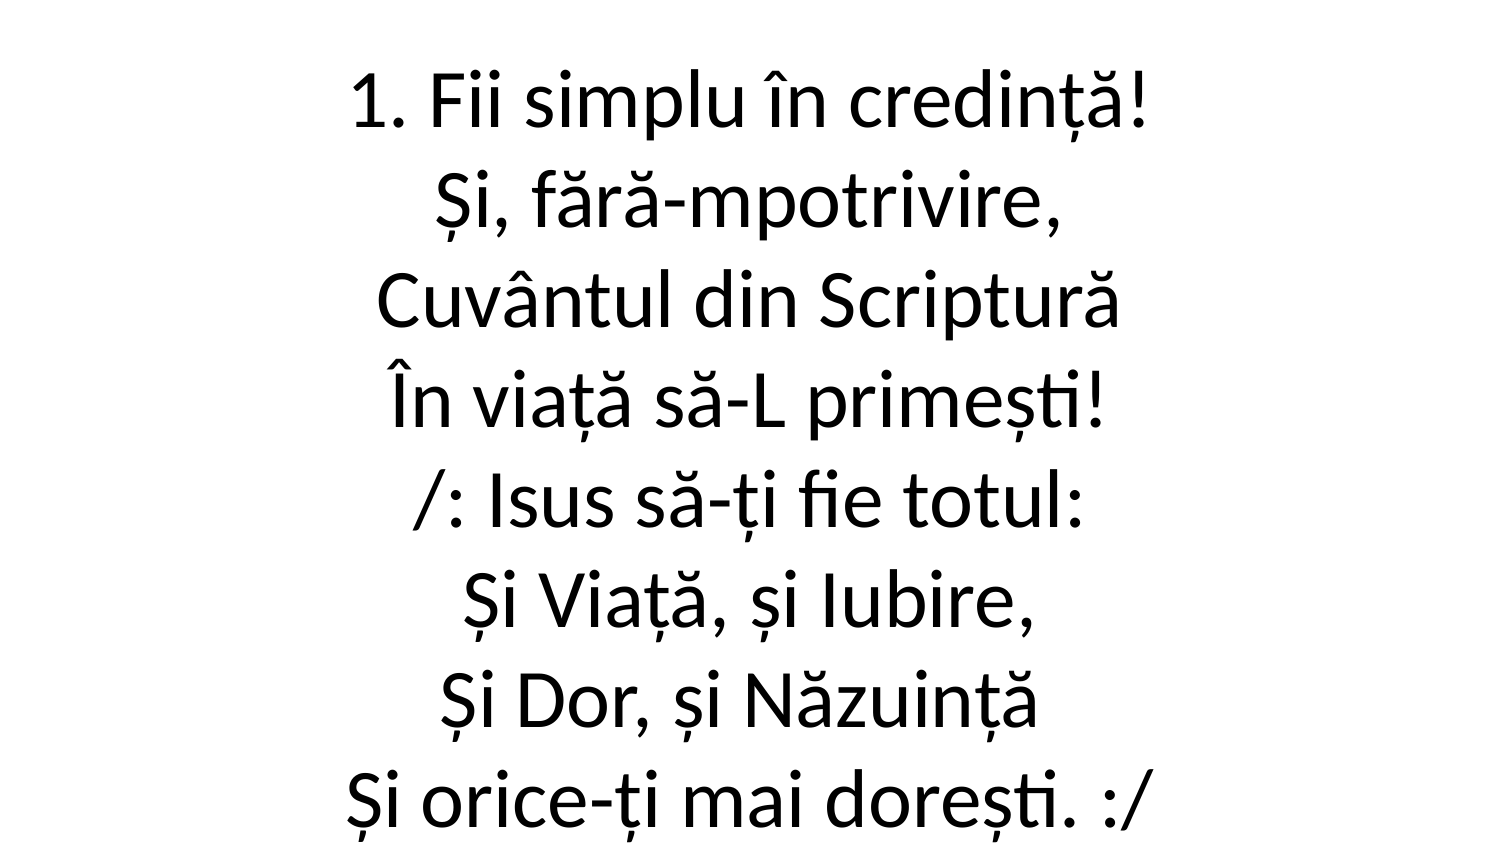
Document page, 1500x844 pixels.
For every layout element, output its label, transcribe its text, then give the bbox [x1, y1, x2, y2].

text_box 1. Fii simplu în credință! Și, fără-mpotrivire, Cuvântul din Scriptură În viață să-L primești! /: Isus să-ți fie totul: Și Viață, și Iubire, Și Dor, și Năzuință Și orice-ți mai dorești. :/ [330, 0, 1170, 844]
